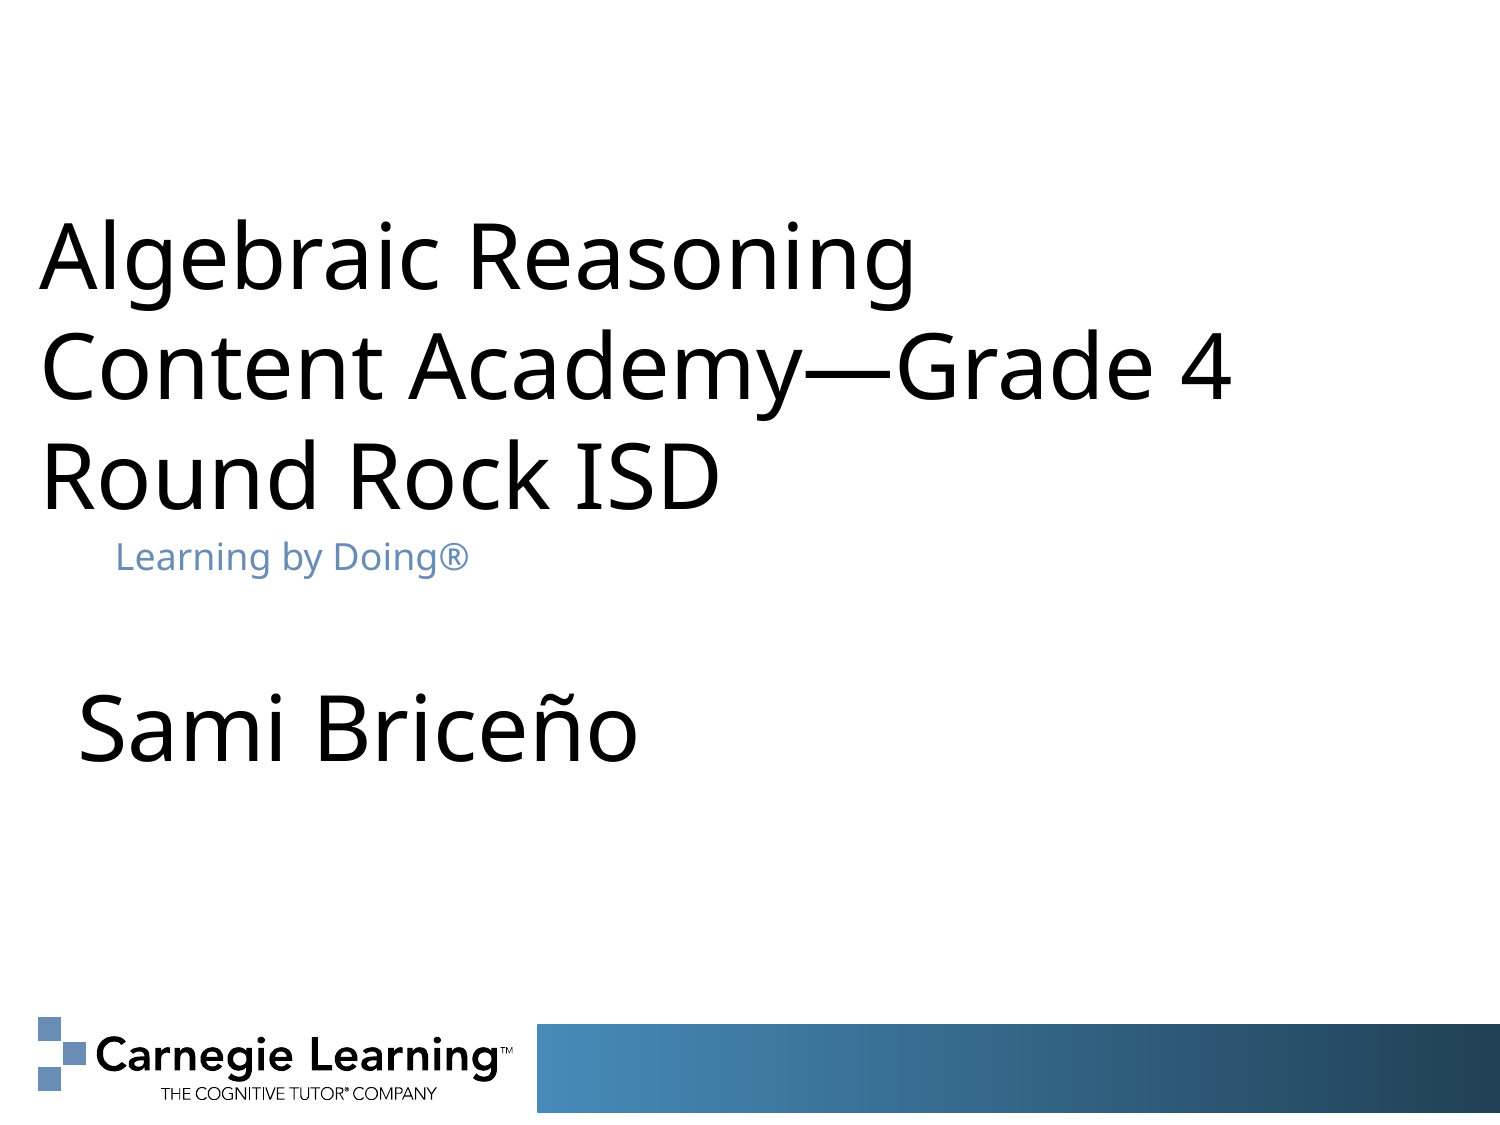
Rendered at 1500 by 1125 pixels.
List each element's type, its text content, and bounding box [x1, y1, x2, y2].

subtitle Learning by Doing® [99, 524, 551, 600]
title Algebraic Reasoning Content Academy—Grade 4 Round Rock ISD [24, 237, 1463, 488]
text_box Sami Briceño [62, 600, 1500, 850]
